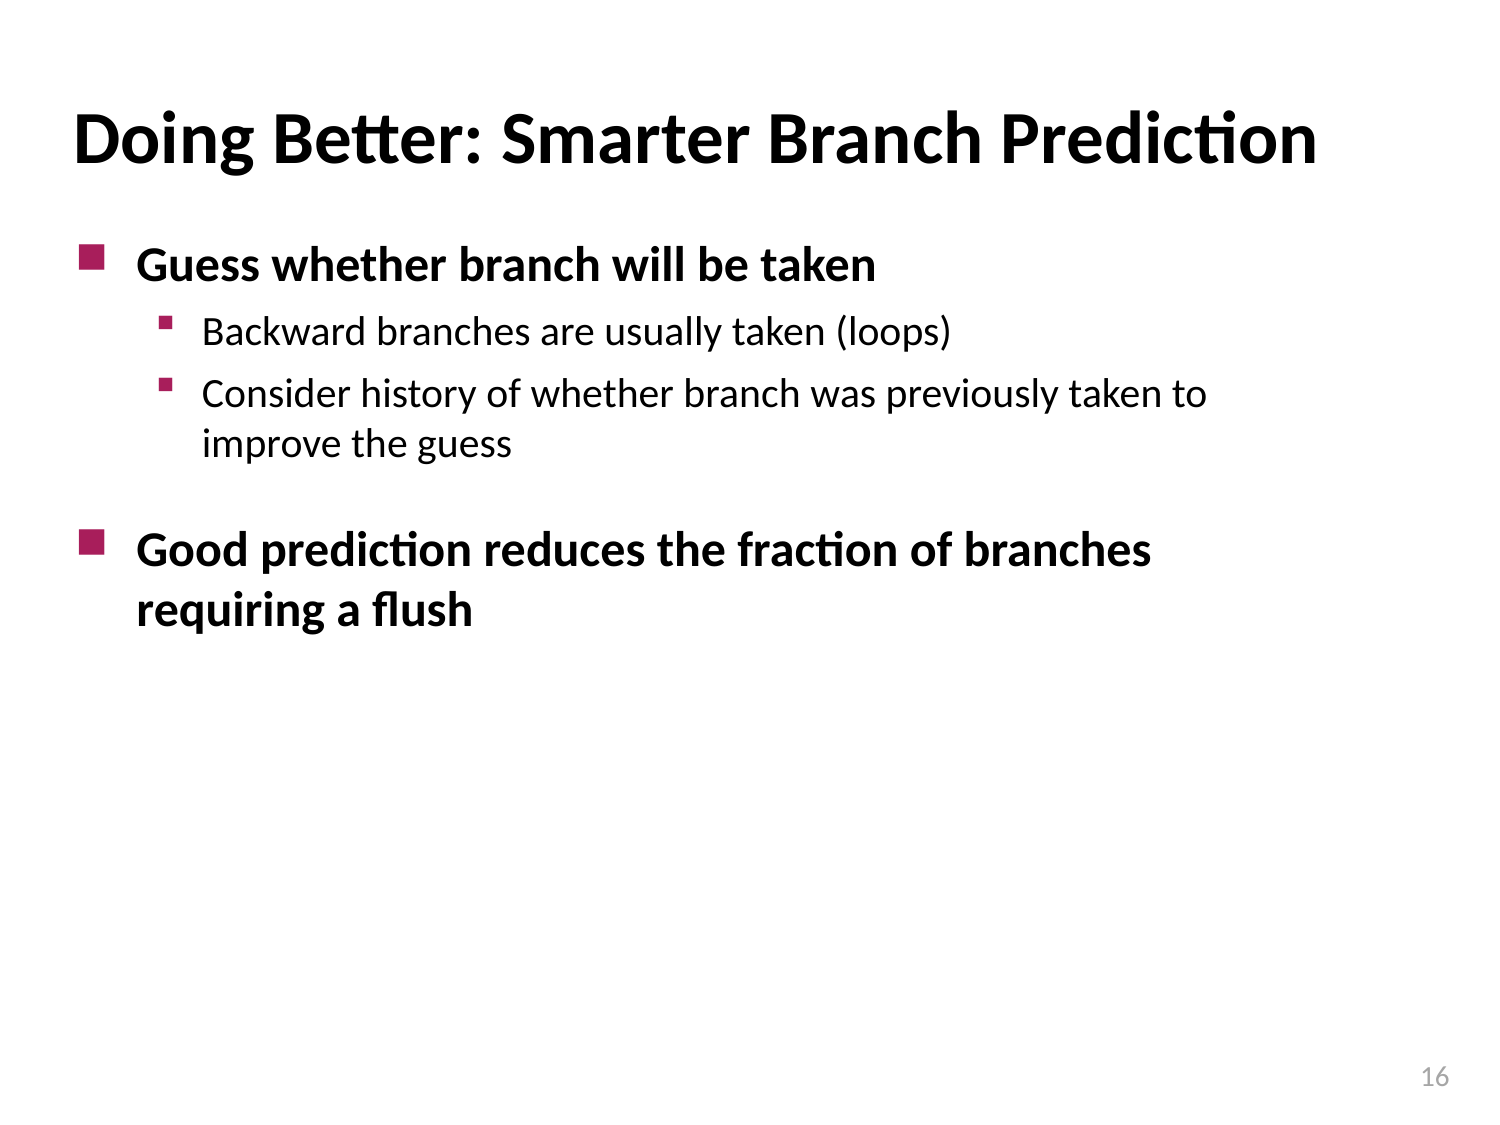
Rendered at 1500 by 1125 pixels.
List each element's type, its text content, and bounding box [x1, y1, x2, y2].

title Doing Better: Smarter Branch Prediction [58, 71, 1450, 197]
list Guess whether branch will be taken Backward branches are usually taken (loops) Consider history of whether branch was previously taken to improve the guess Good prediction reduces the fraction of branches requiring a flush [65, 223, 1361, 1040]
